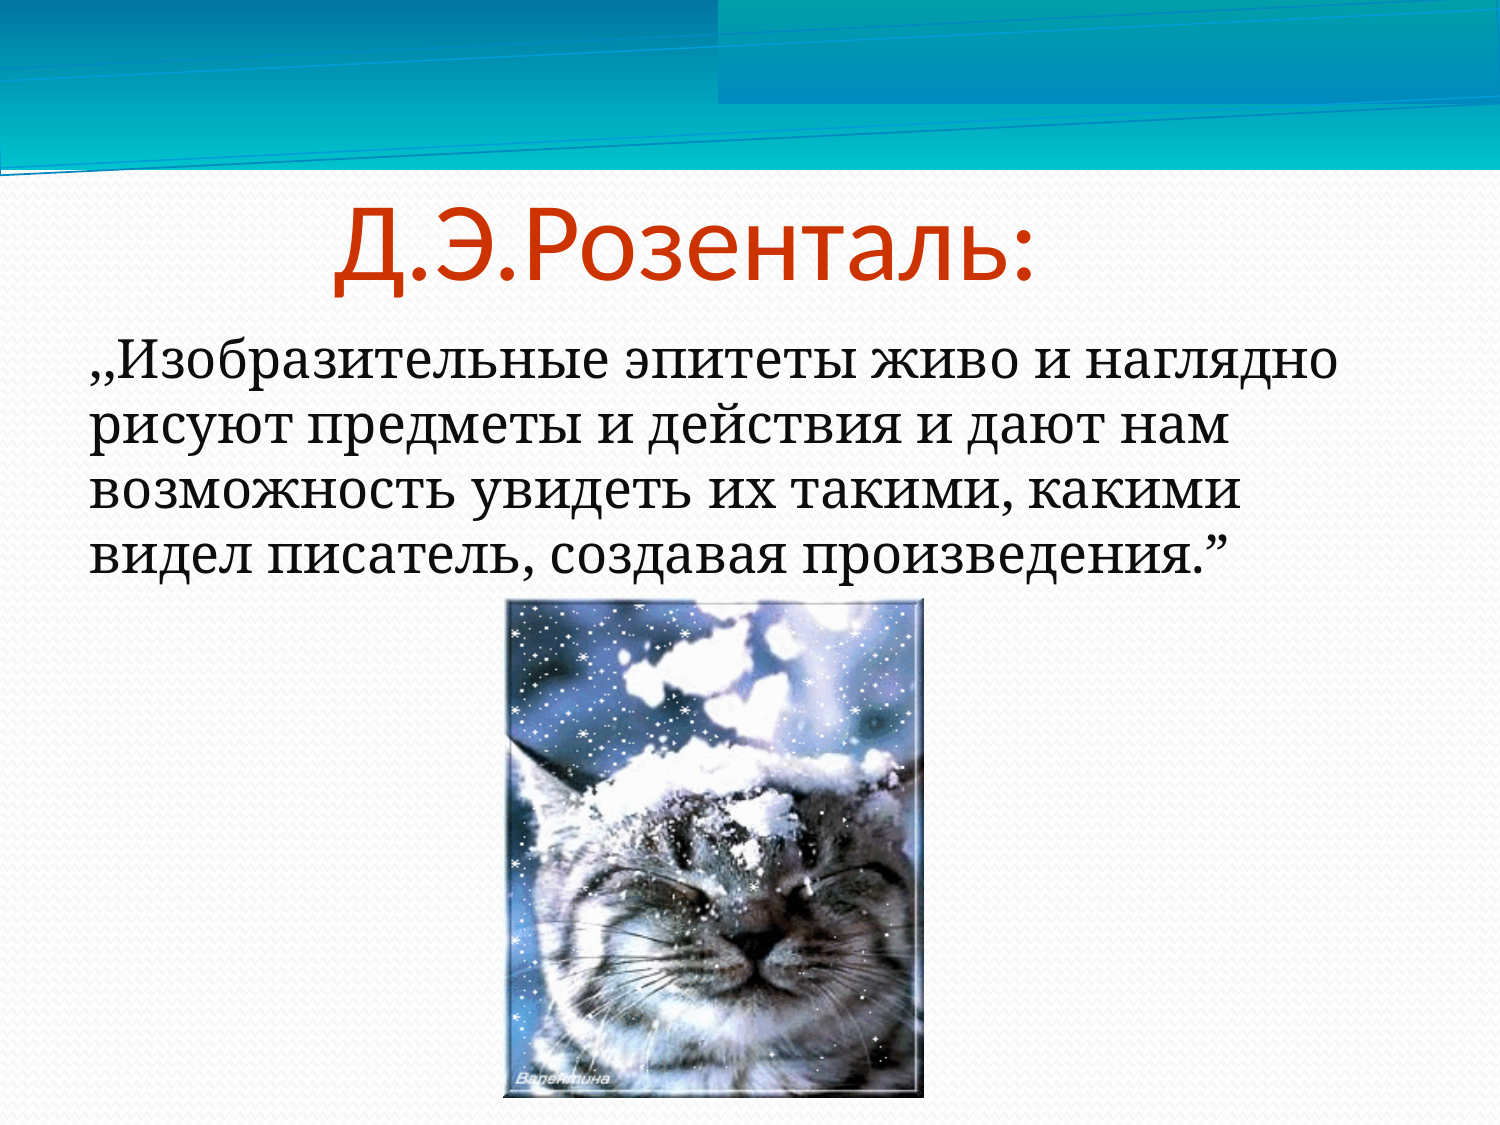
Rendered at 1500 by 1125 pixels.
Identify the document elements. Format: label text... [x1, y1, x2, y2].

picture [0, 169, 1500, 1125]
text_box ,,Изобразительные эпитеты живо и наглядно рисуют предметы и действия и дают нам возможность увидеть их такими, какими видел писатель, создавая произведения.” [75, 317, 1425, 1038]
picture [2, 169, 75, 173]
text_box Д.Э.Розенталь: [75, 115, 1425, 303]
